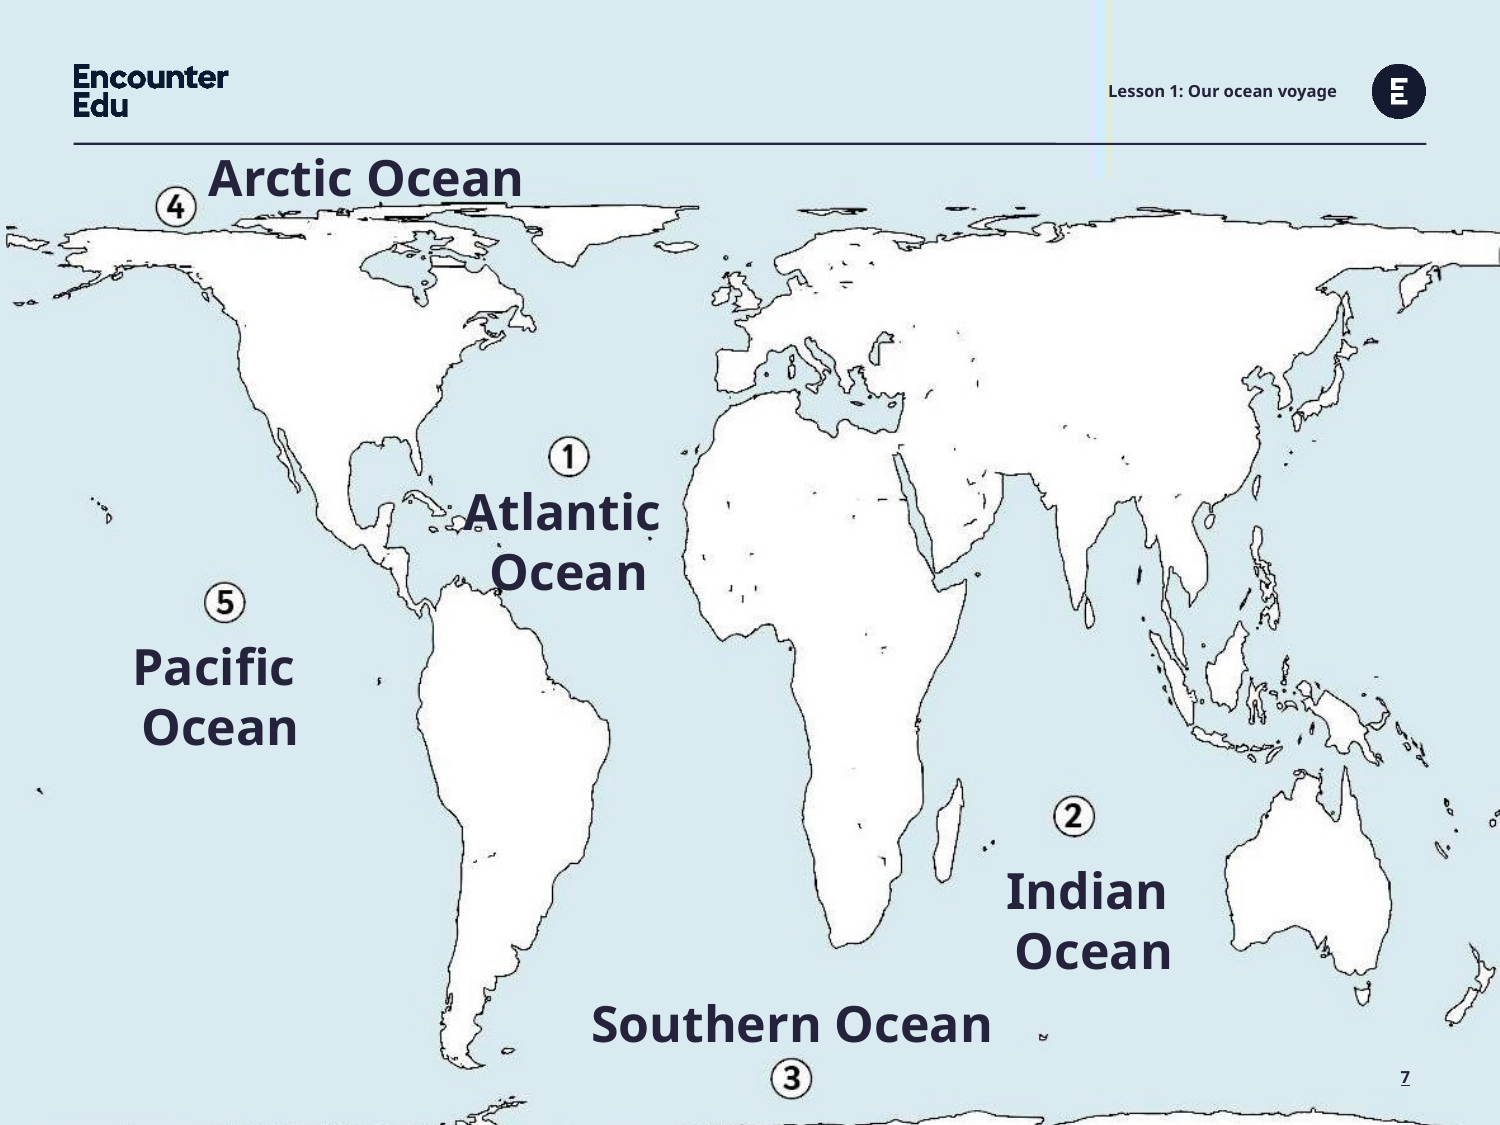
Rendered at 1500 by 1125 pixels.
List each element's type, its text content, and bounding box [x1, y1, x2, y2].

text_box Indian Ocean [893, 851, 1295, 987]
picture [1369, 62, 1428, 120]
text_box 7 [1384, 1063, 1427, 1091]
text_box Southern Ocean [485, 984, 1099, 1060]
text_box [5, 178, 1500, 1125]
text_box [0, 0, 1500, 1125]
text_box Lesson 1: Our ocean voyage [686, 73, 1353, 109]
text_box Arctic Ocean [201, 138, 603, 214]
picture [70, 62, 233, 119]
text_box Pacific Ocean [19, 627, 422, 763]
text_box Atlantic Ocean [368, 472, 770, 608]
